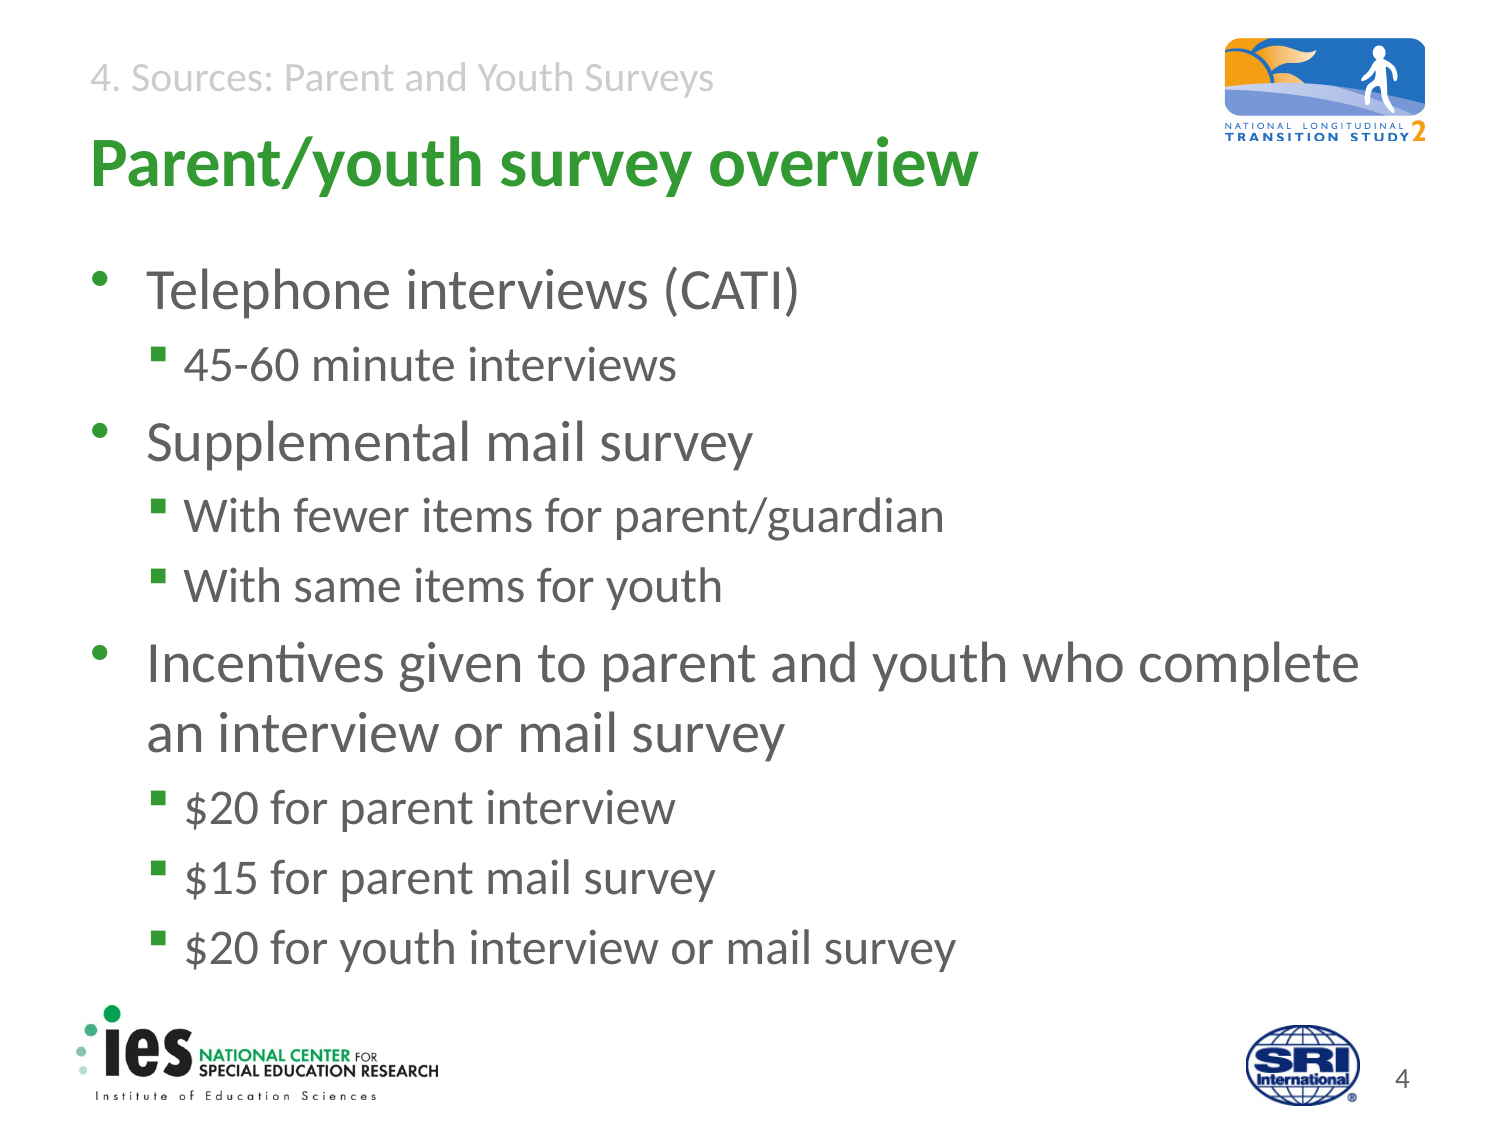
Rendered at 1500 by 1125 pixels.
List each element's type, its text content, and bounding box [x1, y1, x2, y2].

picture [1246, 1025, 1360, 1106]
list Telephone interviews (CATI) 45-60 minute interviews Supplemental mail survey With fewer items for parent/guardian With same items for youth Incentives given to parent and youth who complete an interview or mail survey $20 for parent interview $15 for parent mail survey $20 for youth interview or mail survey [74, 243, 1426, 987]
title Parent/youth survey overview [74, 90, 1426, 226]
picture [76, 1005, 438, 1100]
slide_number 3 [1321, 1051, 1426, 1125]
